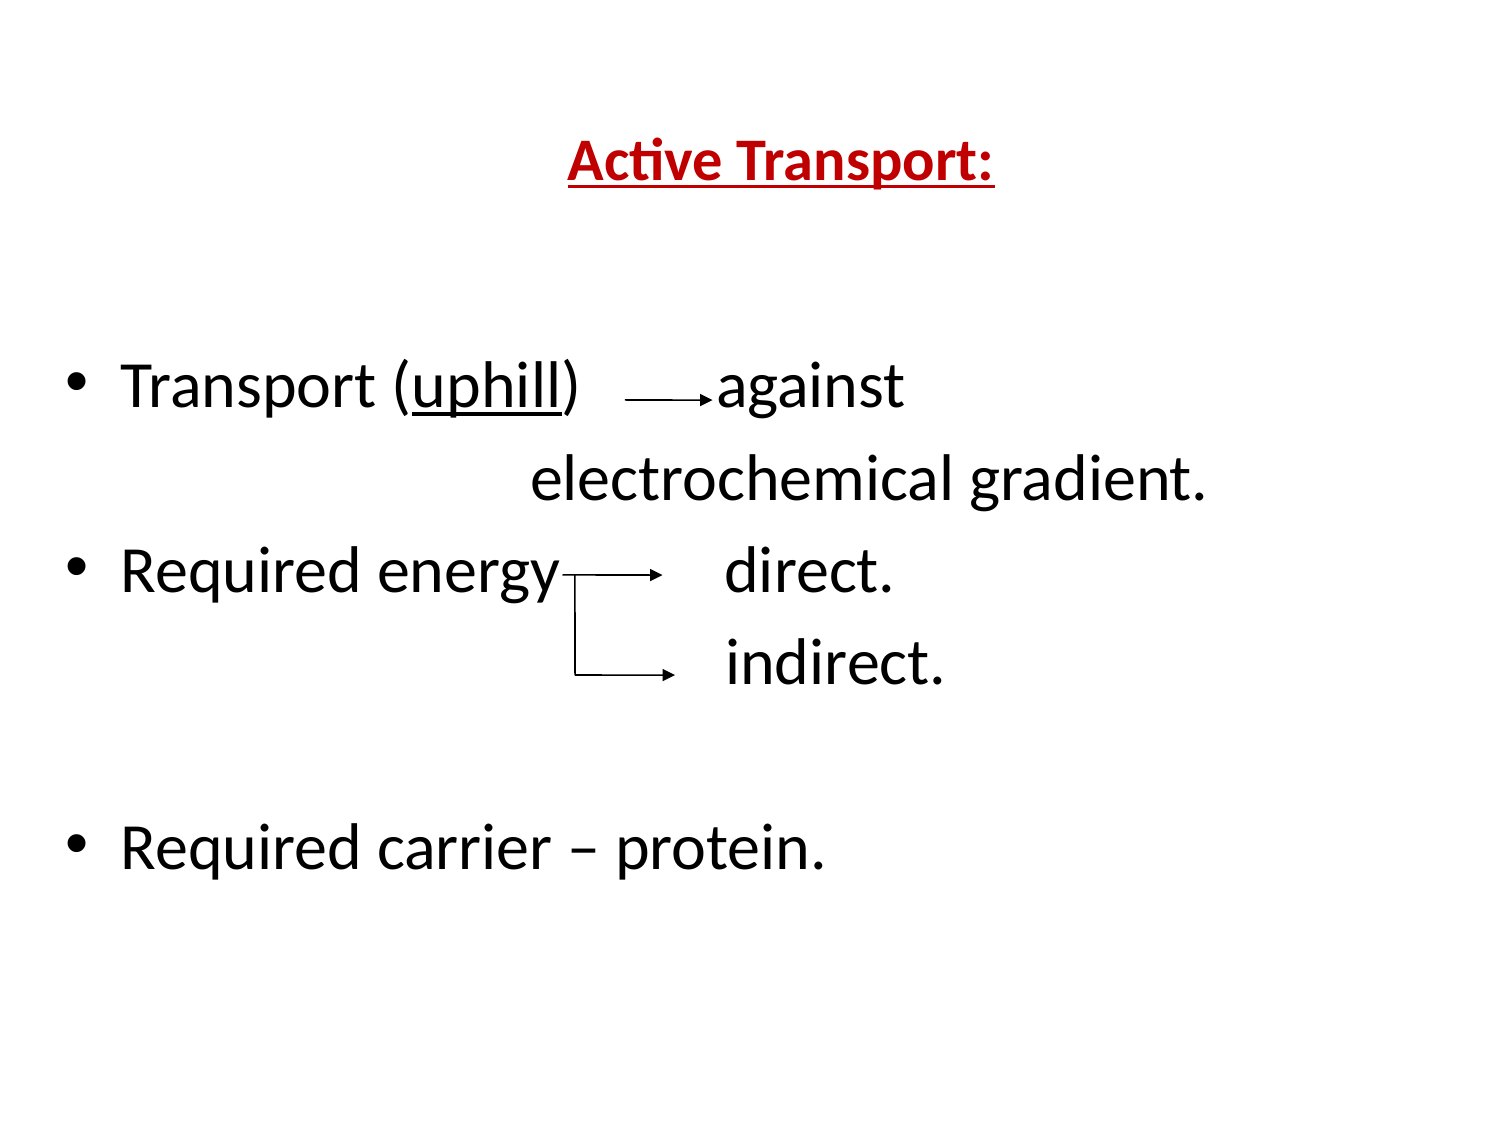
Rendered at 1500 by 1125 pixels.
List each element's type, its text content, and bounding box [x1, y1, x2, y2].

title Active Transport: [62, 112, 1500, 201]
text_box [574, 668, 676, 682]
list Transport (uphill) against electrochemical gradient. Required energy direct. indirect. Required carrier – protein. [50, 334, 1475, 891]
text_box [624, 393, 713, 407]
text_box [575, 568, 663, 582]
